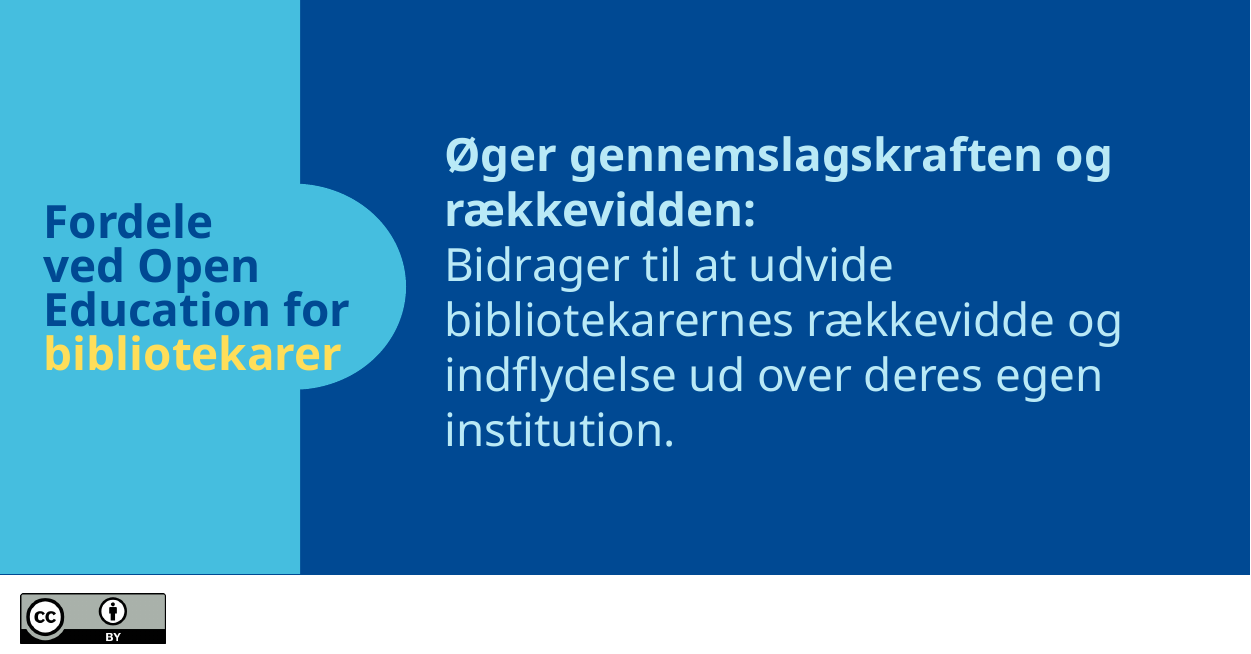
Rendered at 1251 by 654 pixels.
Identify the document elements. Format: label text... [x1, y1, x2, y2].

picture [20, 592, 166, 645]
text_box [0, 0, 301, 574]
text_box [252, 183, 336, 191]
text_box [373, 213, 407, 360]
text_box Fordele ved Open Education for bibliotekarer [31, 191, 373, 392]
text_box Øger gennemslagskraften og rækkevidden: Bidrager til at udvide bibliotekarernes rækkevidde og indflydelse ud over deres egen institution. [432, 113, 1195, 468]
text_box [0, 582, 1250, 654]
